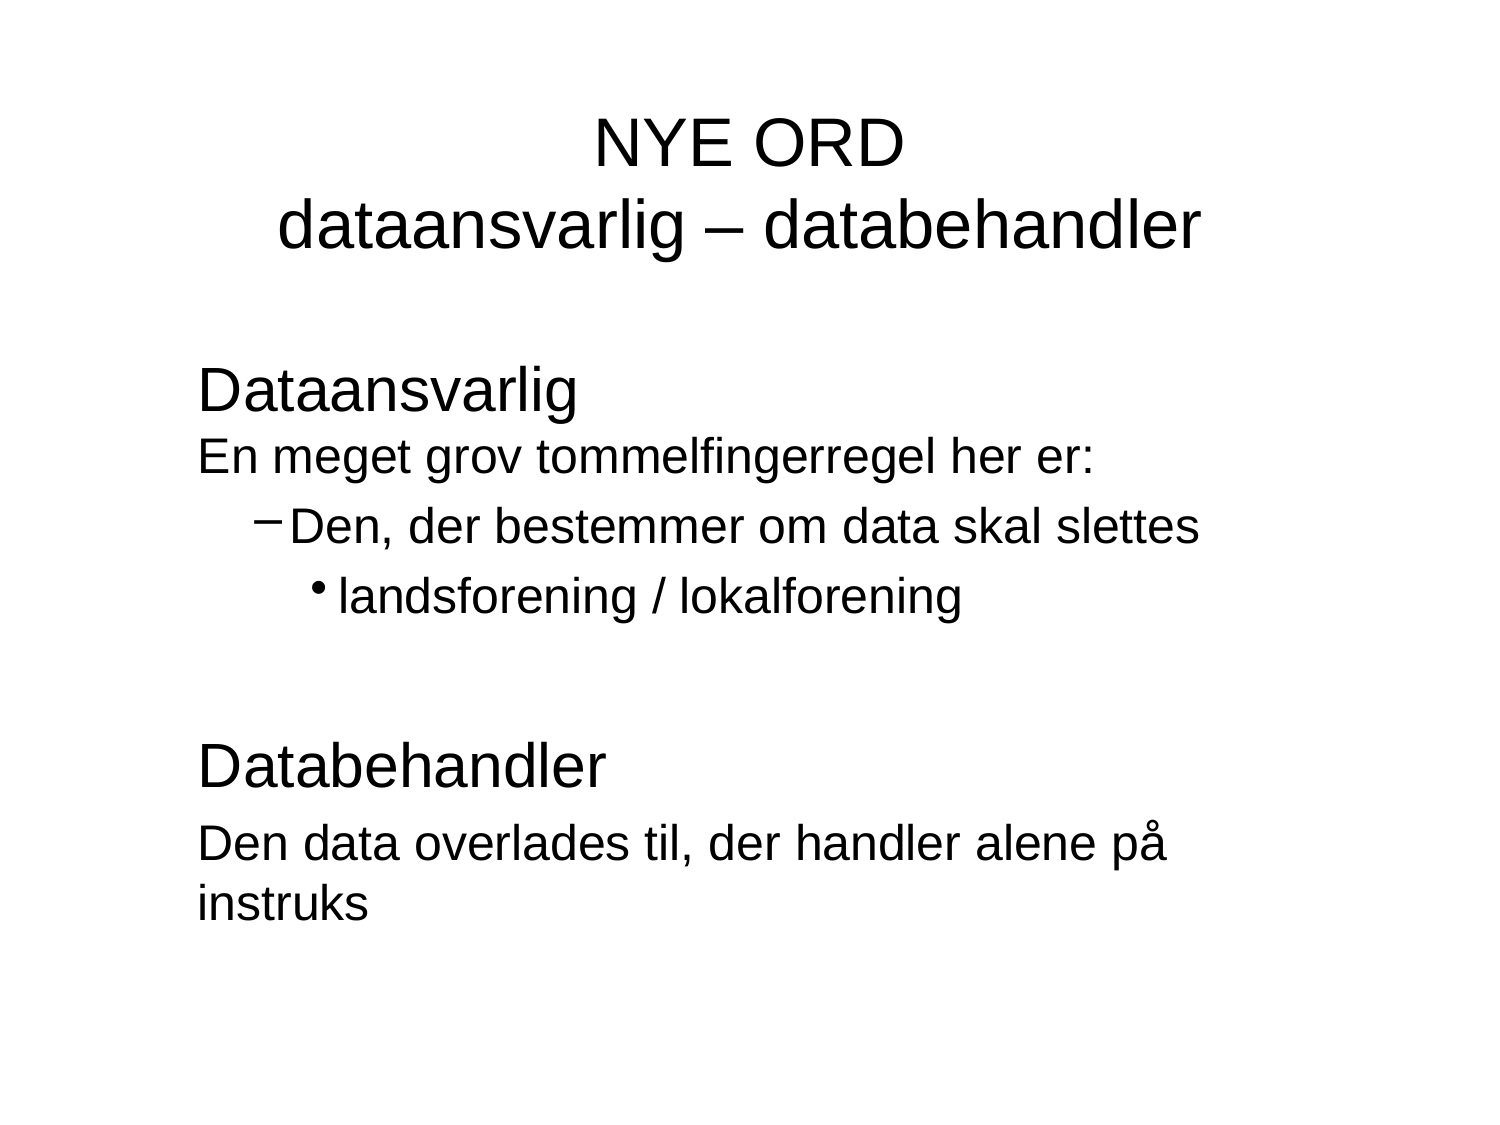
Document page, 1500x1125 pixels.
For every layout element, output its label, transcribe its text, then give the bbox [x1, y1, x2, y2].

title NYE ORD dataansvarlig – databehandler [75, 45, 1425, 233]
list Dataansvarlig En meget grov tommelfingerregel her er: Den, der bestemmer om data skal slettes landsforening / lokalforening Databehandler Den data overlades til, der handler alene på instruks [183, 341, 1306, 941]
